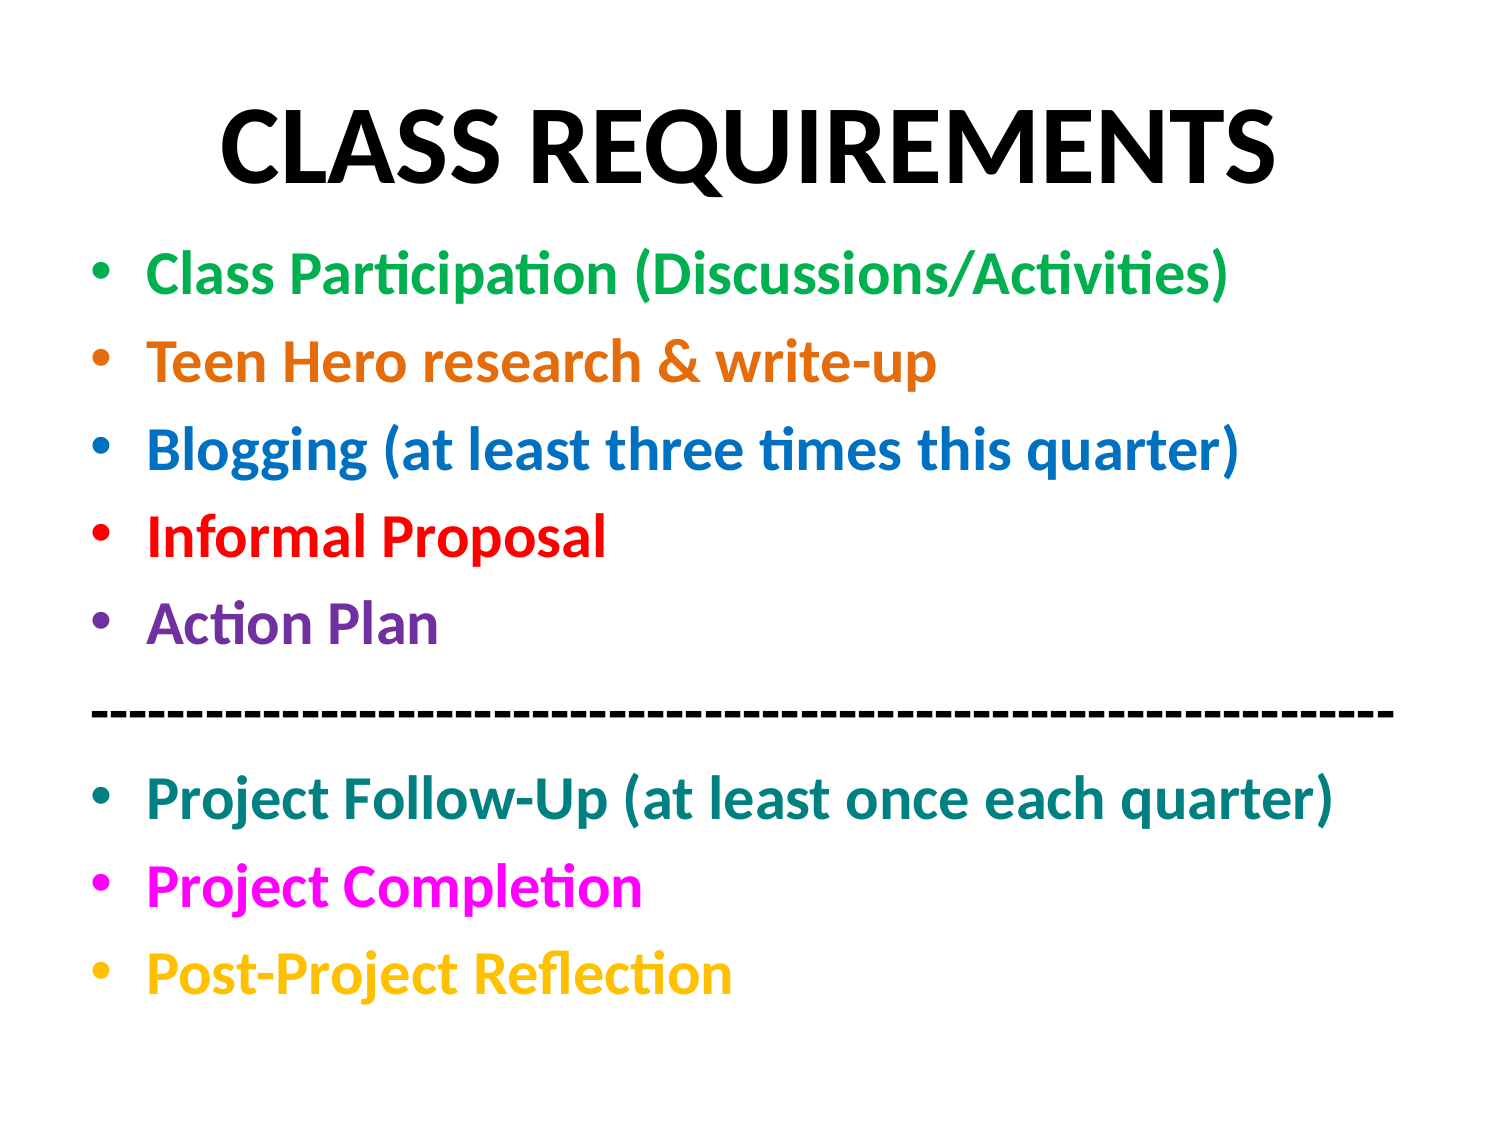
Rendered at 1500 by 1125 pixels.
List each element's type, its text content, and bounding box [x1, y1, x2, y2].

title CLASS REQUIREMENTS [37, 45, 1463, 233]
list Class Participation (Discussions/Activities) Teen Hero research & write-up Blogging (at least three times this quarter) Informal Proposal Action Plan -------------------------------------------------------------------- Project Follow-Up (at least once each quarter) Project Completion Post-Project Reflection [75, 224, 1425, 1038]
